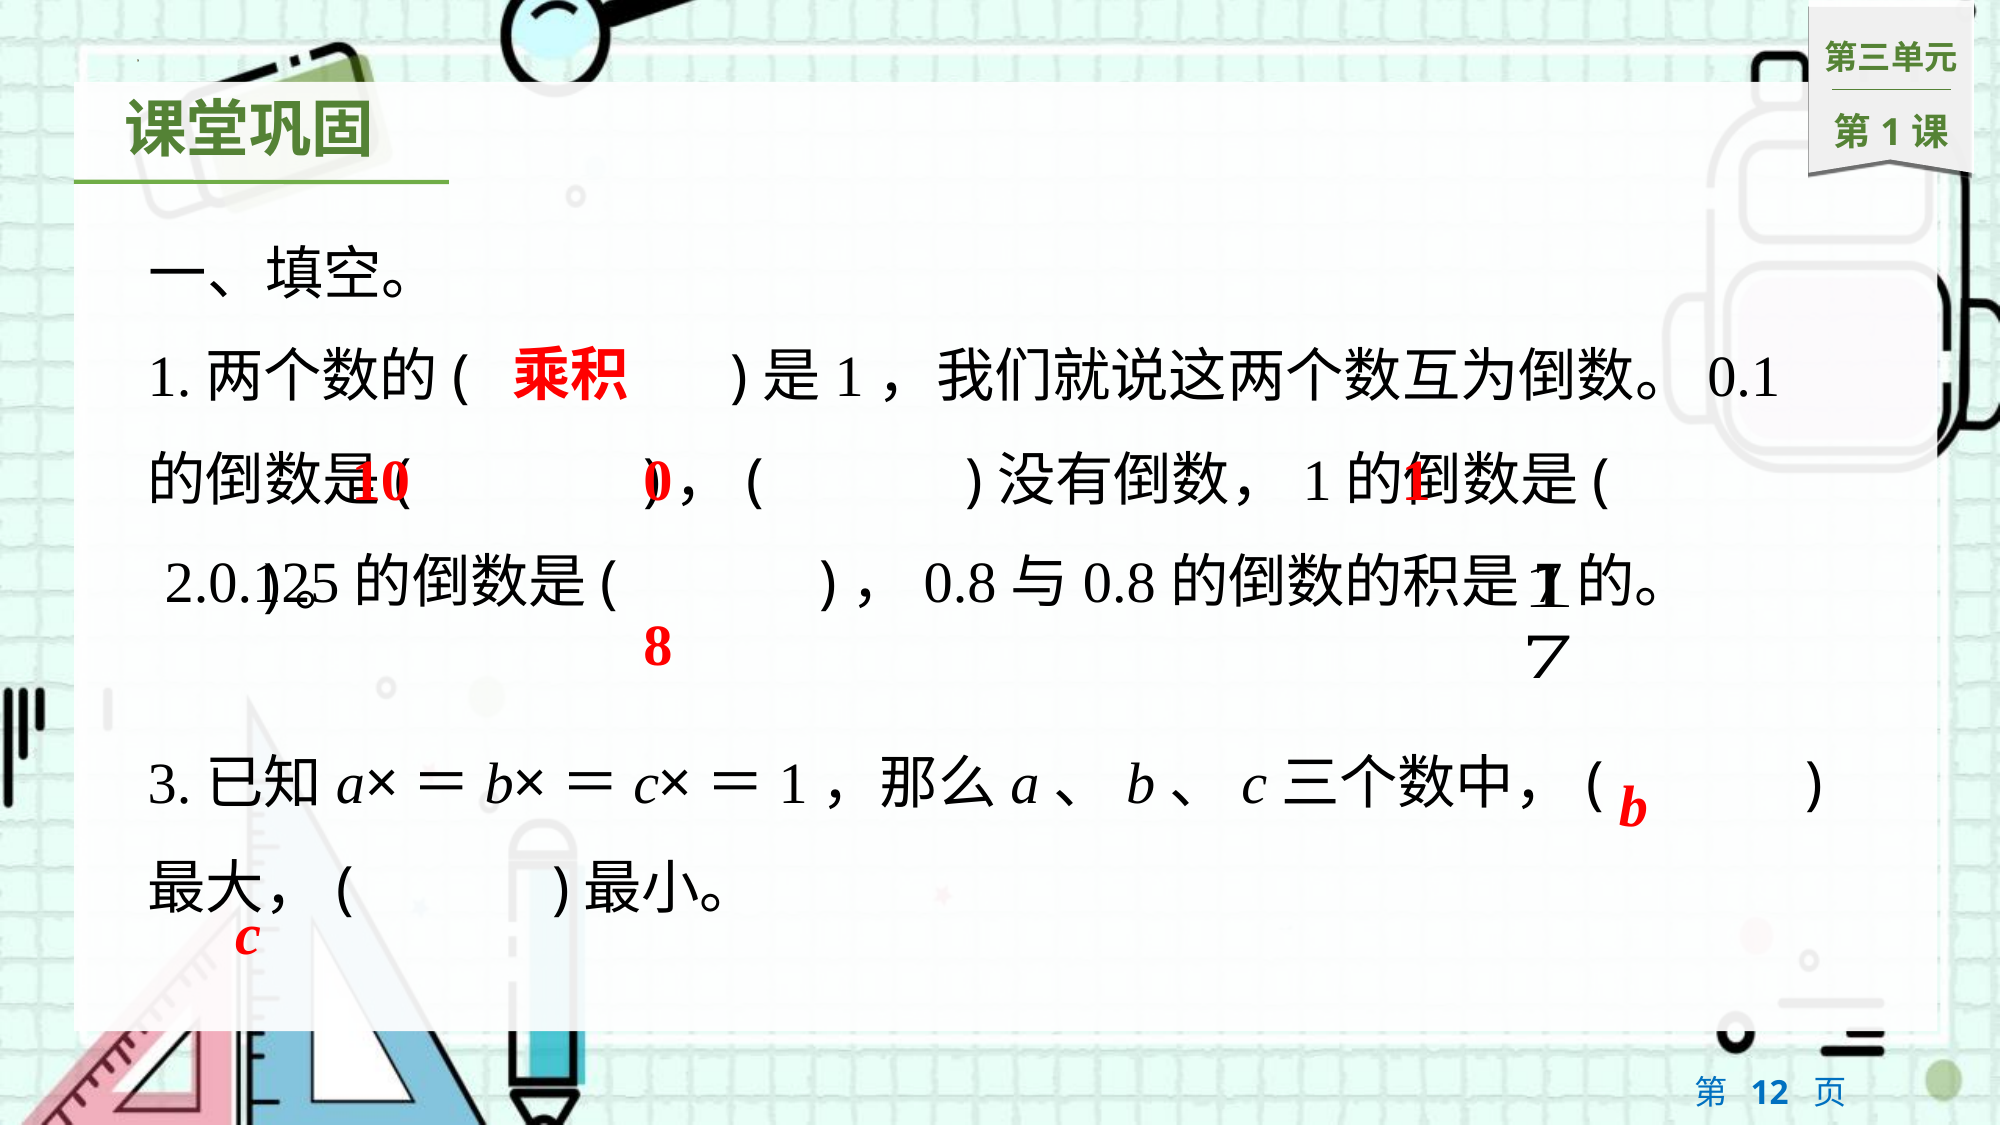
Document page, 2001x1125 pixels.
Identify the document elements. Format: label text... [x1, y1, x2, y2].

picture [0, 0, 2000, 1125]
text_box 1.两个数的( 乘积 )是1，我们就说这两个数互为倒数。0.1的倒数是( 10 )，( 0 )没有倒数，1的倒数是( 1 )。 [147, 302, 1853, 618]
picture [1938, 168, 1971, 176]
text_box b [1604, 702, 1663, 869]
text_box 乘积 [497, 294, 645, 416]
text_box c [220, 853, 276, 961]
text_box 1 [1386, 399, 1446, 507]
text_box 8 [628, 528, 688, 721]
text_box 0 [628, 399, 688, 507]
text_box 一、填空。 [149, 201, 441, 302]
text_box 10 [336, 399, 425, 507]
